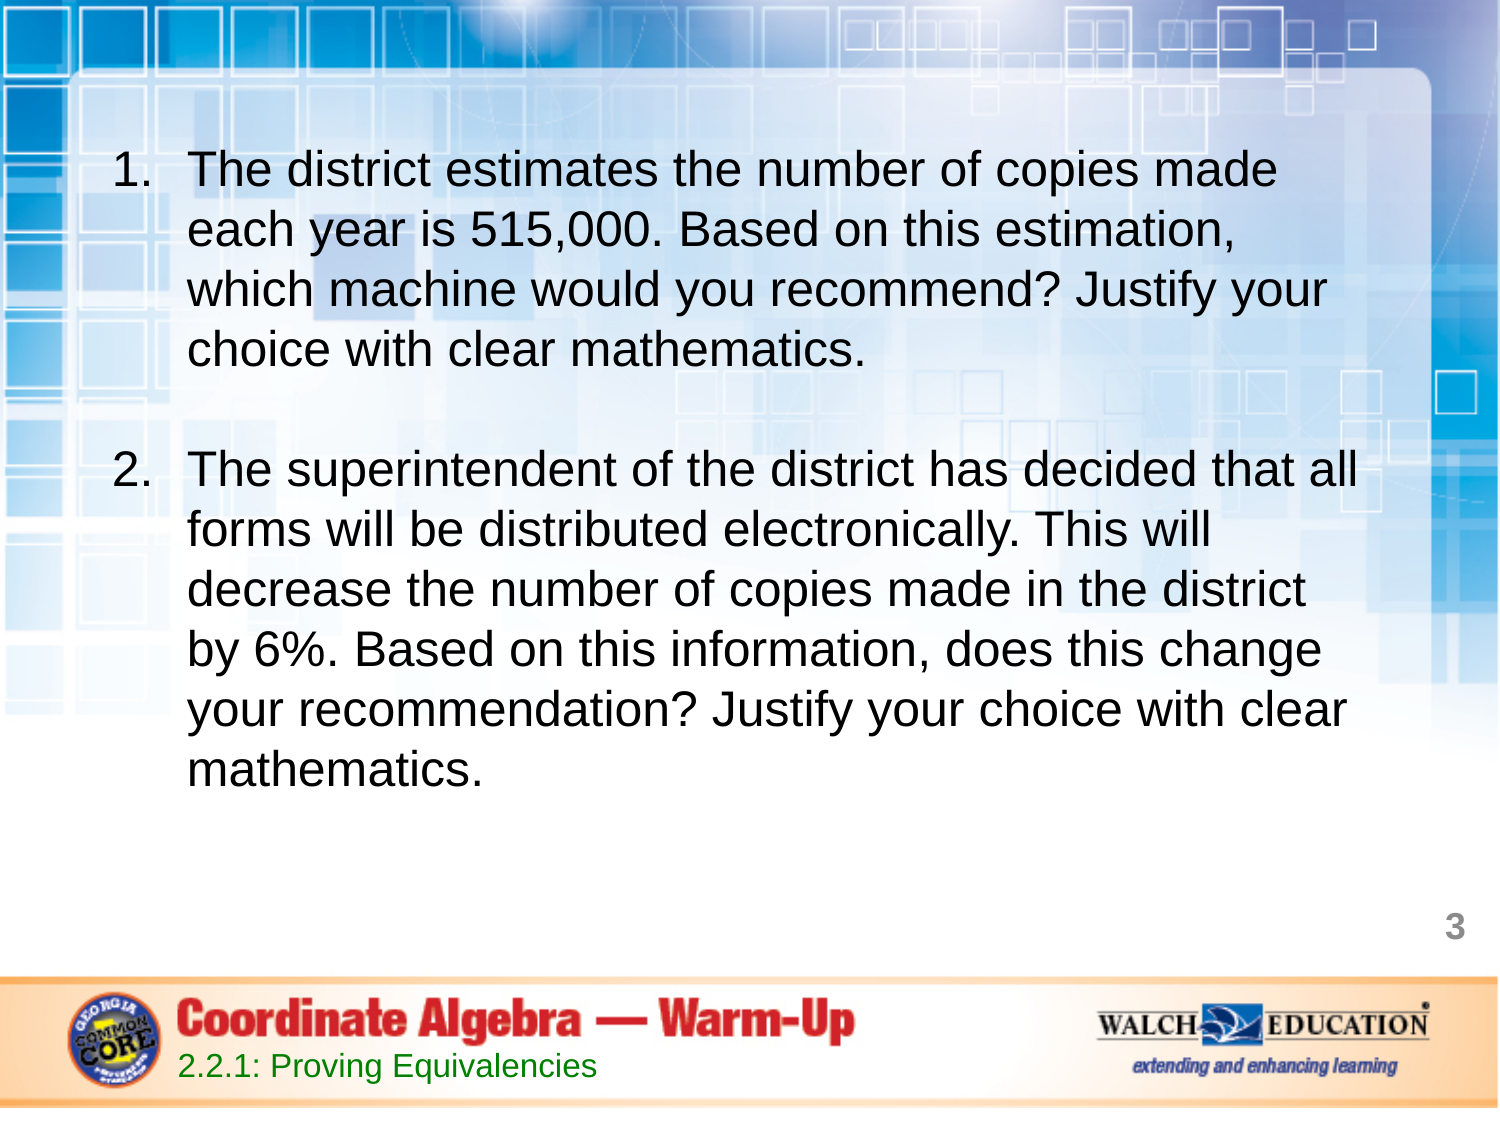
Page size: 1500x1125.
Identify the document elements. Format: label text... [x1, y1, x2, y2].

slide_number 3 [1361, 901, 1481, 949]
picture [0, 0, 1500, 1108]
list 2.2.1: Proving Equivalencies [162, 1036, 1070, 1080]
text_box The district estimates the number of copies made each year is 515,000. Based on this estimation, which machine would you recommend? Justify your choice with clear mathematics. The superintendent of the district has decided that all forms will be distributed electronically. This will decrease the number of copies made in the district by 6%. Based on this information, does this change your recommendation? Justify your choice with clear mathematics. [97, 128, 1378, 804]
